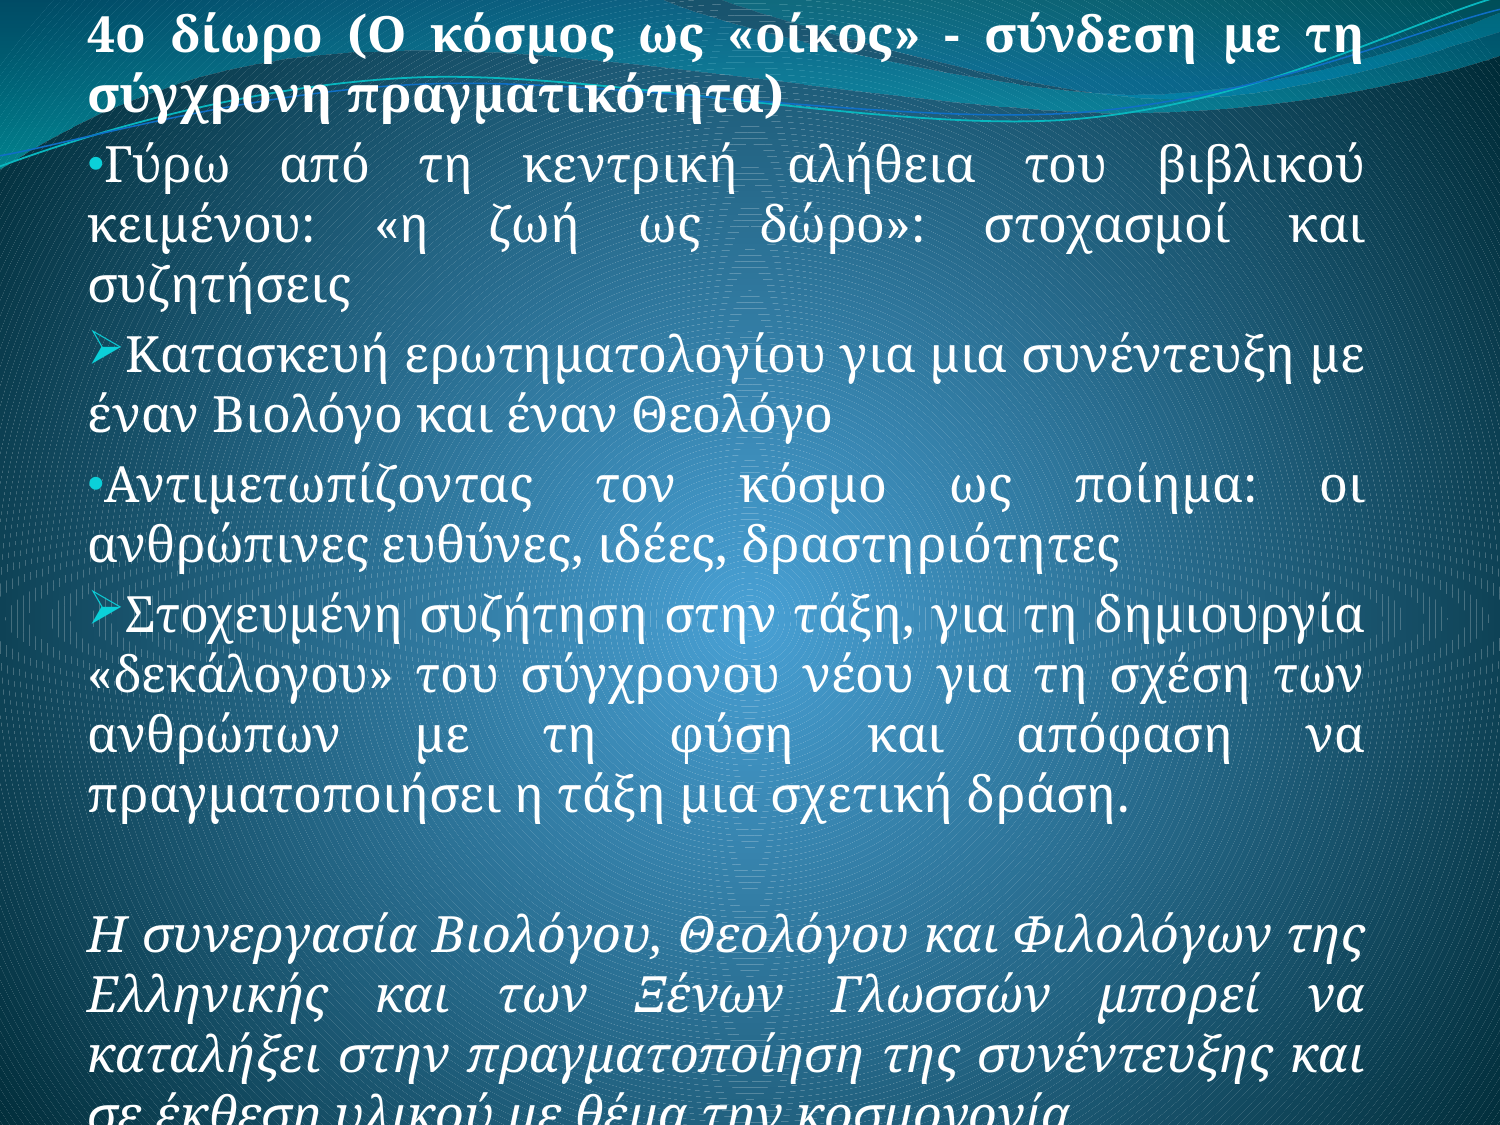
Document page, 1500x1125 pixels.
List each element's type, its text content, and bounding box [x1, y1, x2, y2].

subtitle 4ο δίωρο (Ο κόσμος ως «οίκος» - σύνδεση με τη σύγχρονη πραγματικότητα) Γύρω από τη κεντρική αλήθεια του βιβλικού κειμένου: «η ζωή ως δώρο»: στοχασμοί και συζητήσεις Κατασκευή ερωτηματολογίου για μια συνέντευξη με έναν Βιολόγο και έναν Θεολόγο Αντιμετωπίζοντας τον κόσμο ως ποίημα: οι ανθρώπινες ευθύνες, ιδέες, δραστηριότητες Στοχευμένη συζήτηση στην τάξη, για τη δημιουργία «δεκάλογου» του σύγχρονου νέου για τη σχέση των ανθρώπων με τη φύση και απόφαση να πραγματοποιήσει η τάξη μια σχετική δράση. Η συνεργασία Βιολόγου, Θεολόγου και Φιλολόγων της Ελληνικής και των Ξένων Γλωσσών μπορεί να καταλήξει στην πραγματοποίηση της συνέντευξης και σε έκθεση υλικού με θέμα την κοσμογονία. [87, 0, 1377, 1035]
